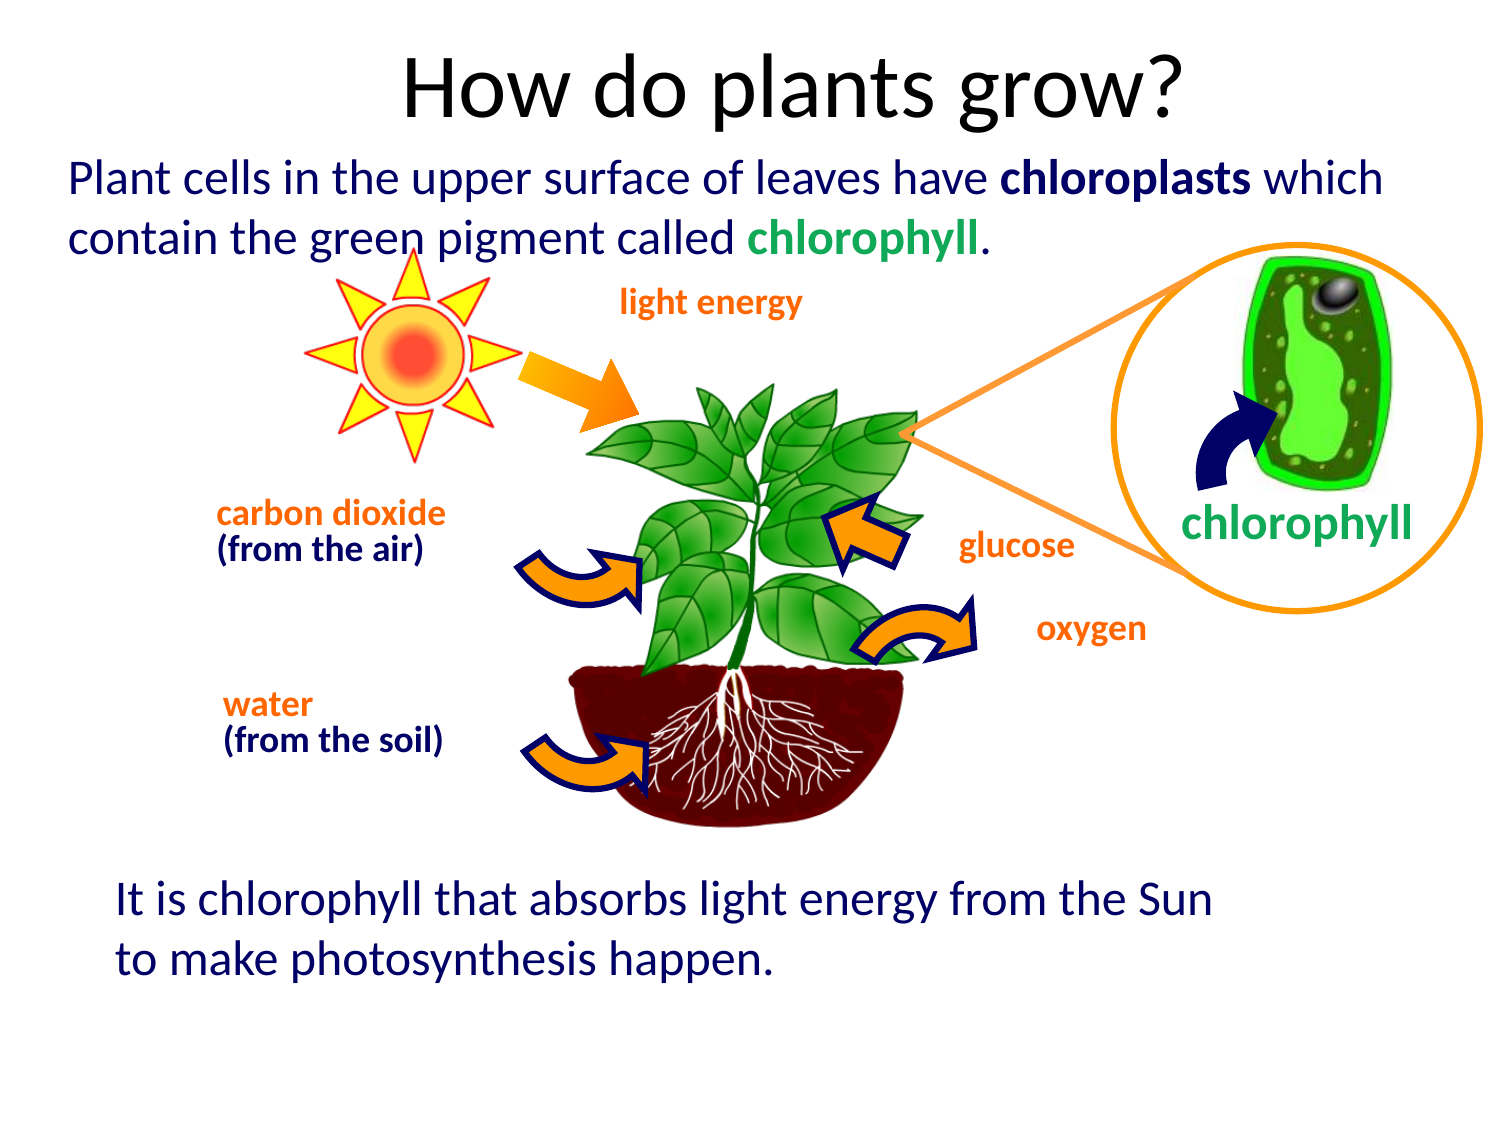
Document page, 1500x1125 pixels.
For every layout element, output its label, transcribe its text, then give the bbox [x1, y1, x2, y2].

picture [550, 361, 950, 835]
text_box light energy [604, 278, 819, 330]
text_box oxygen [1021, 621, 1163, 656]
text_box [524, 737, 545, 773]
text_box It is chlorophyll that absorbs light energy from the Sun to make photosynthesis happen. [100, 857, 1488, 993]
title How do plants grow? [218, 0, 1247, 137]
text_box [530, 351, 551, 391]
text_box Plant cells in the upper surface of leaves have chloroplasts which contain the green pigment called chlorophyll. [53, 137, 1441, 272]
text_box [517, 553, 545, 594]
text_box water (from the soil) [208, 680, 460, 767]
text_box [899, 244, 1481, 612]
text_box [955, 621, 975, 653]
text_box carbon dioxide (from the air) [201, 489, 470, 577]
picture [300, 243, 526, 468]
